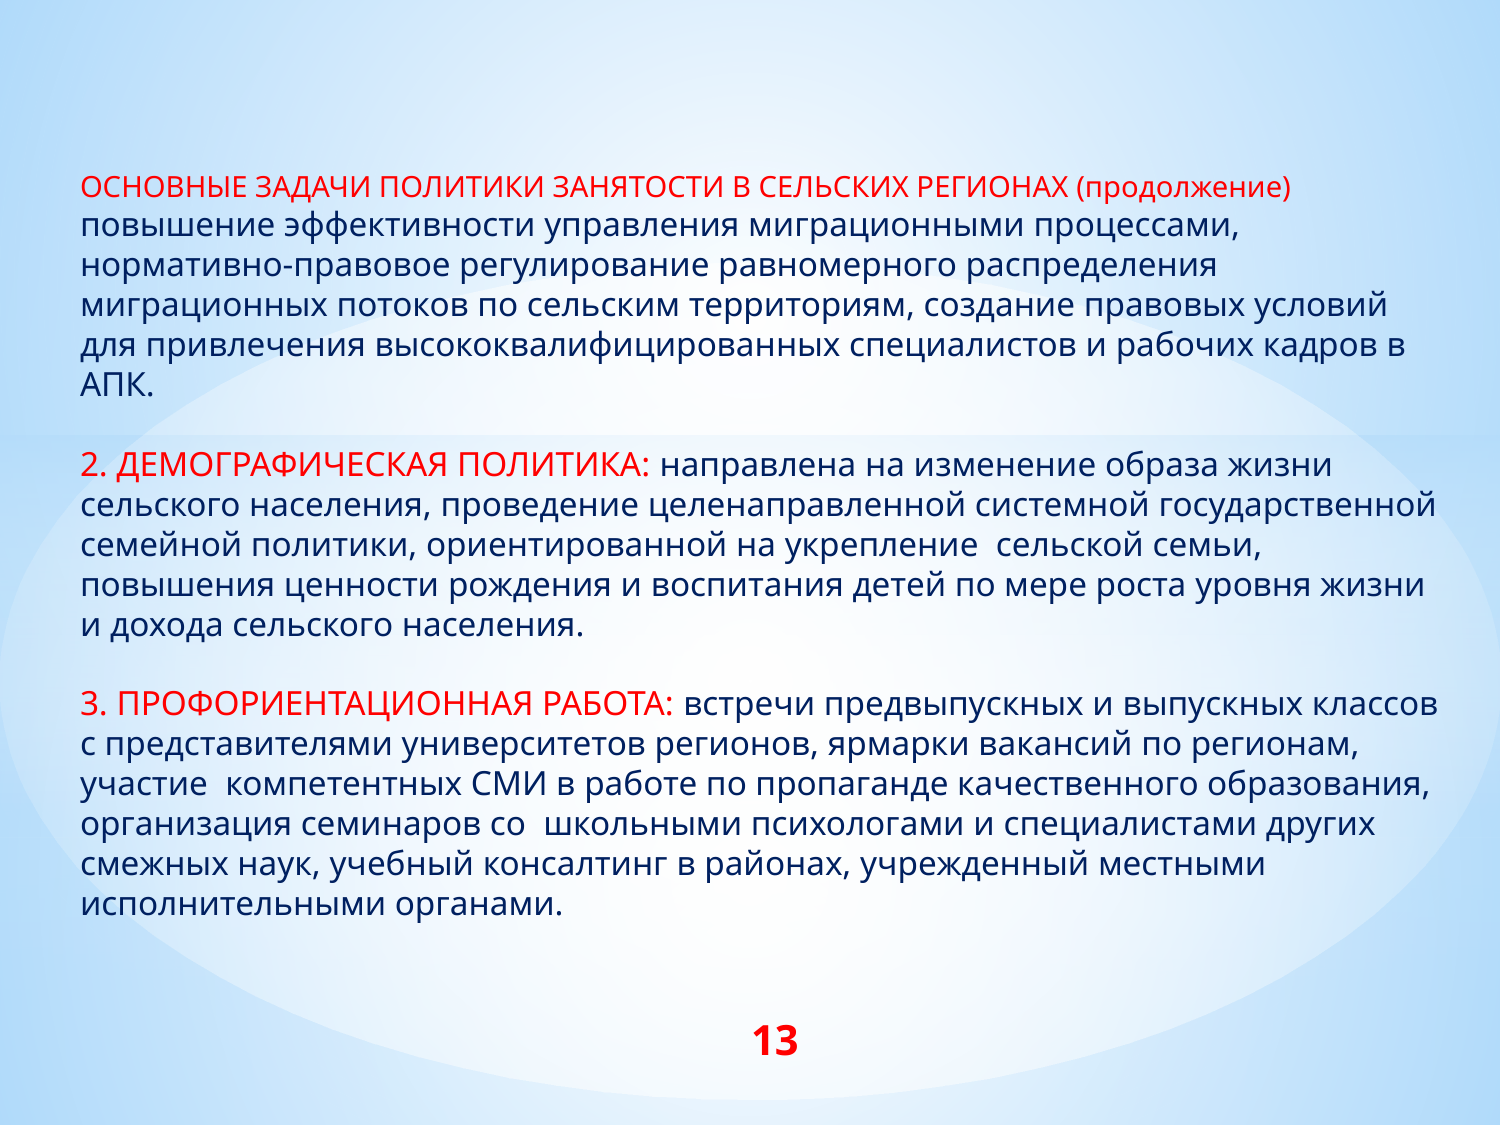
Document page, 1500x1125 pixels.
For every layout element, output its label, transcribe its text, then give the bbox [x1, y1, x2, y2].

slide_number 13 [624, 1012, 925, 1073]
title ОСНОВНЫЕ ЗАДАЧИ ПОЛИТИКИ ЗАНЯТОСТИ В СЕЛЬСКИХ РЕГИОНАХ (продолжение) повышение эффективности управления миграционными процессами, нормативно-правовое регулирование равномерного распределения миграционных потоков по сельским территориям, создание правовых условий для привлечения высококвалифицированных специалистов и рабочих кадров в АПК. 2. ДЕМОГРАФИЧЕСКАЯ ПОЛИТИКА: направлена на изменение образа жизни сельского населения, проведение целенаправленной системной государственной семейной политики, ориентированной на укрепление сельской семьи, повышения ценности рождения и воспитания детей по мере роста уровня жизни и дохода сельского населения. 3. ПРОФОРИЕНТАЦИОННАЯ РАБОТА: встречи предвыпускных и выпускных классов с представителями университетов регионов, ярмарки вакансий по регионам, участие компетентных СМИ в работе по пропаганде качественного образования, организация семинаров со школьными психологами и специалистами других смежных наук, учебный консалтинг в районах, учрежденный местными исполнительными органами. [64, 42, 1459, 1000]
footer [75, 1012, 624, 1073]
